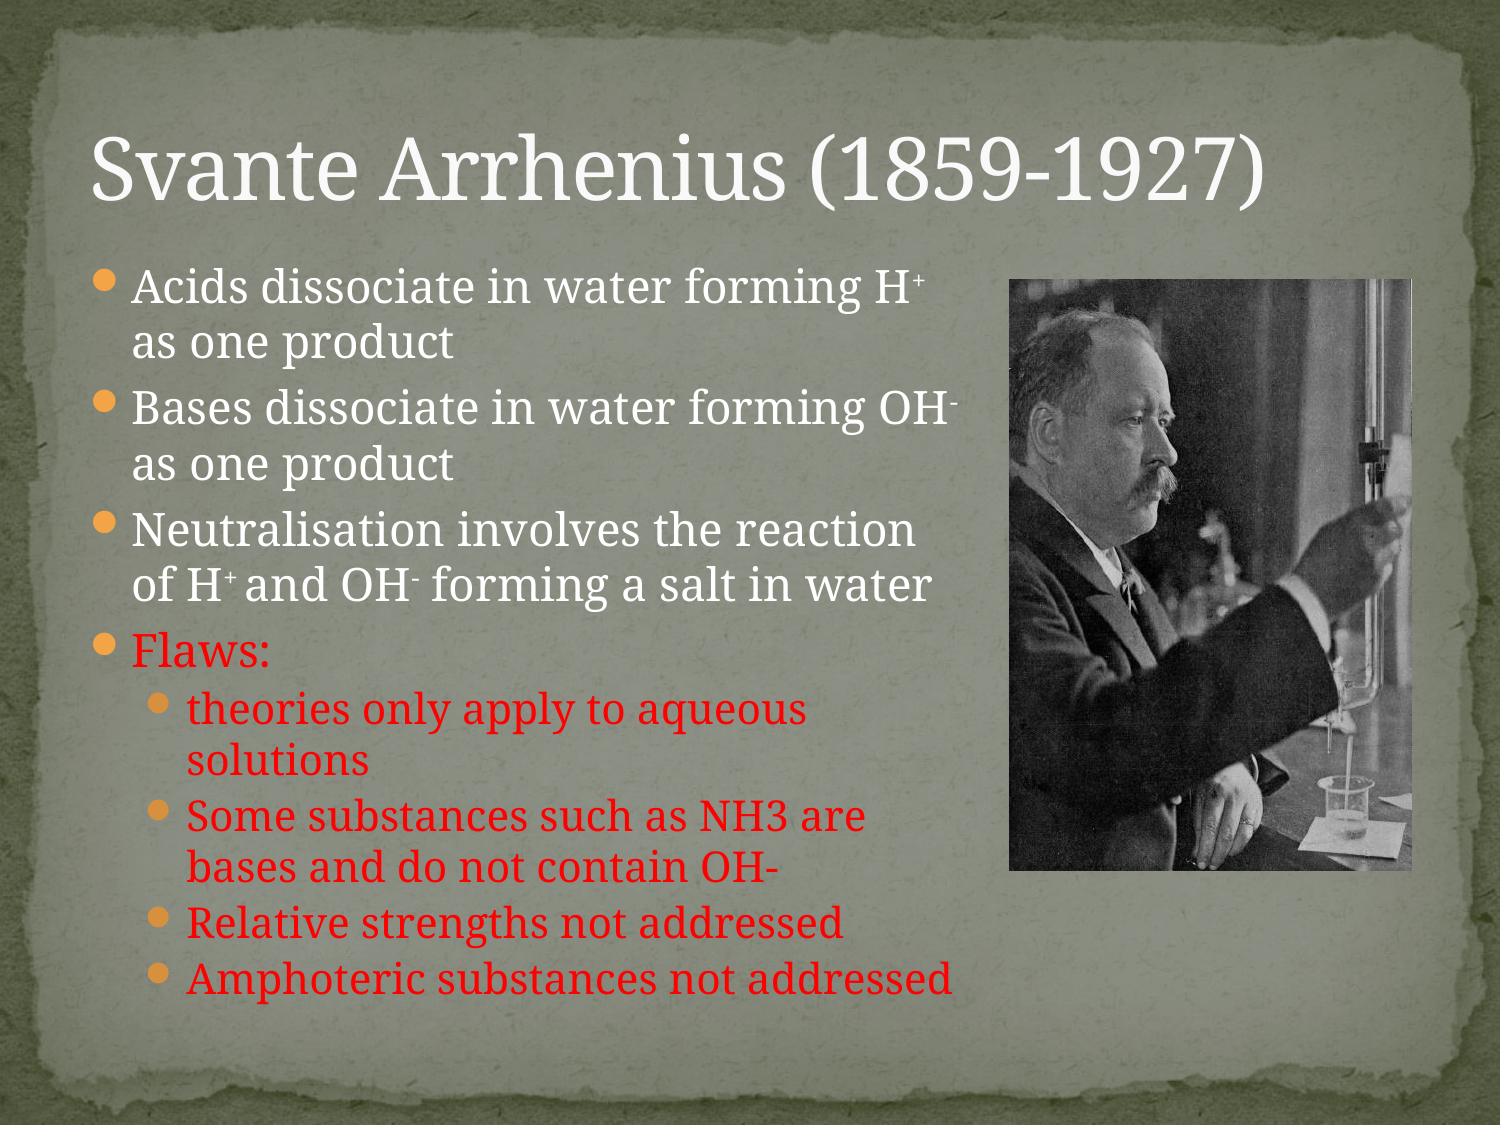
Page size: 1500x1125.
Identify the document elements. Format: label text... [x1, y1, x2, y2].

picture [1009, 279, 1412, 871]
title Svante Arrhenius (1859-1927) [74, 24, 1425, 225]
list Acids dissociate in water forming H+ as one product Bases dissociate in water forming OH- as one product Neutralisation involves the reaction of H+ and OH- forming a salt in water Flaws: theories only apply to aqueous solutions Some substances such as NH3 are bases and do not contain OH- Relative strengths not addressed Amphoteric substances not addressed [75, 249, 975, 1035]
